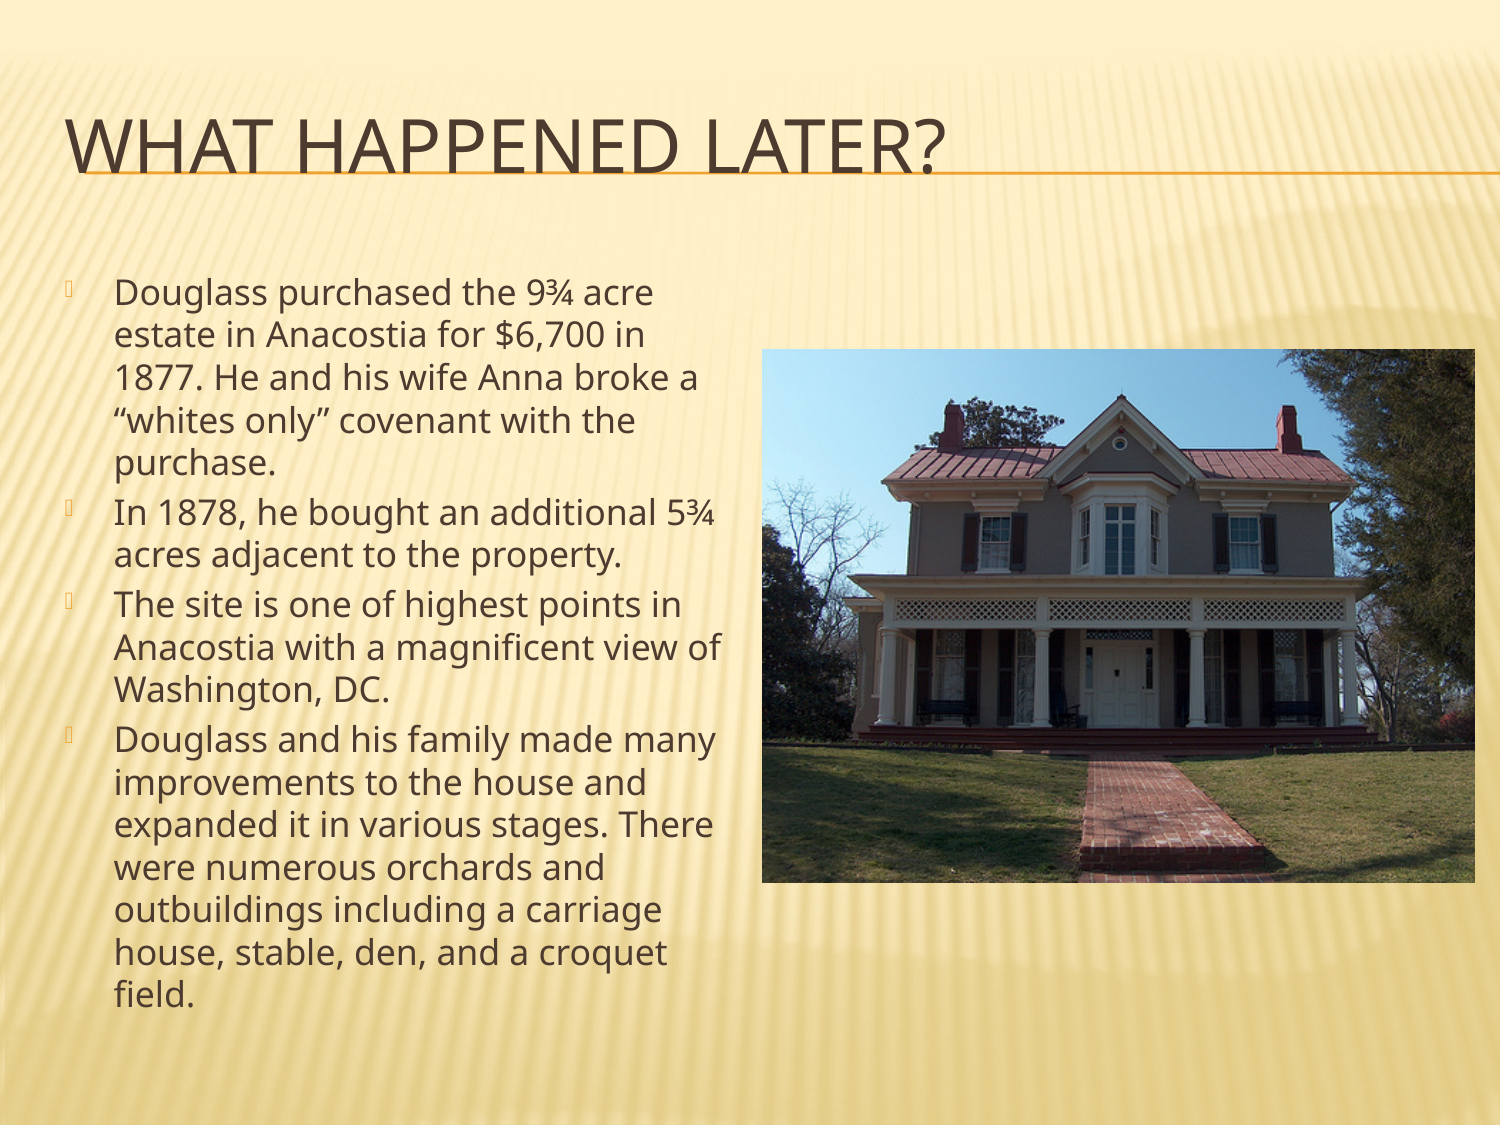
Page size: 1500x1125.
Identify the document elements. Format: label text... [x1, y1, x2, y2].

list Douglass purchased the 9¾ acre estate in Anacostia for $6,700 in 1877. He and his wife Anna broke a “whites only” covenant with the purchase. In 1878, he bought an additional 5¾ acres adjacent to the property. The site is one of highest points in Anacostia with a magnificent view of Washington, DC. Douglass and his family made many improvements to the house and expanded it in various stages. There were numerous orchards and outbuildings including a carriage house, stable, den, and a croquet field. [50, 262, 738, 1038]
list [762, 349, 1476, 884]
title What happened later? [49, 75, 1475, 213]
